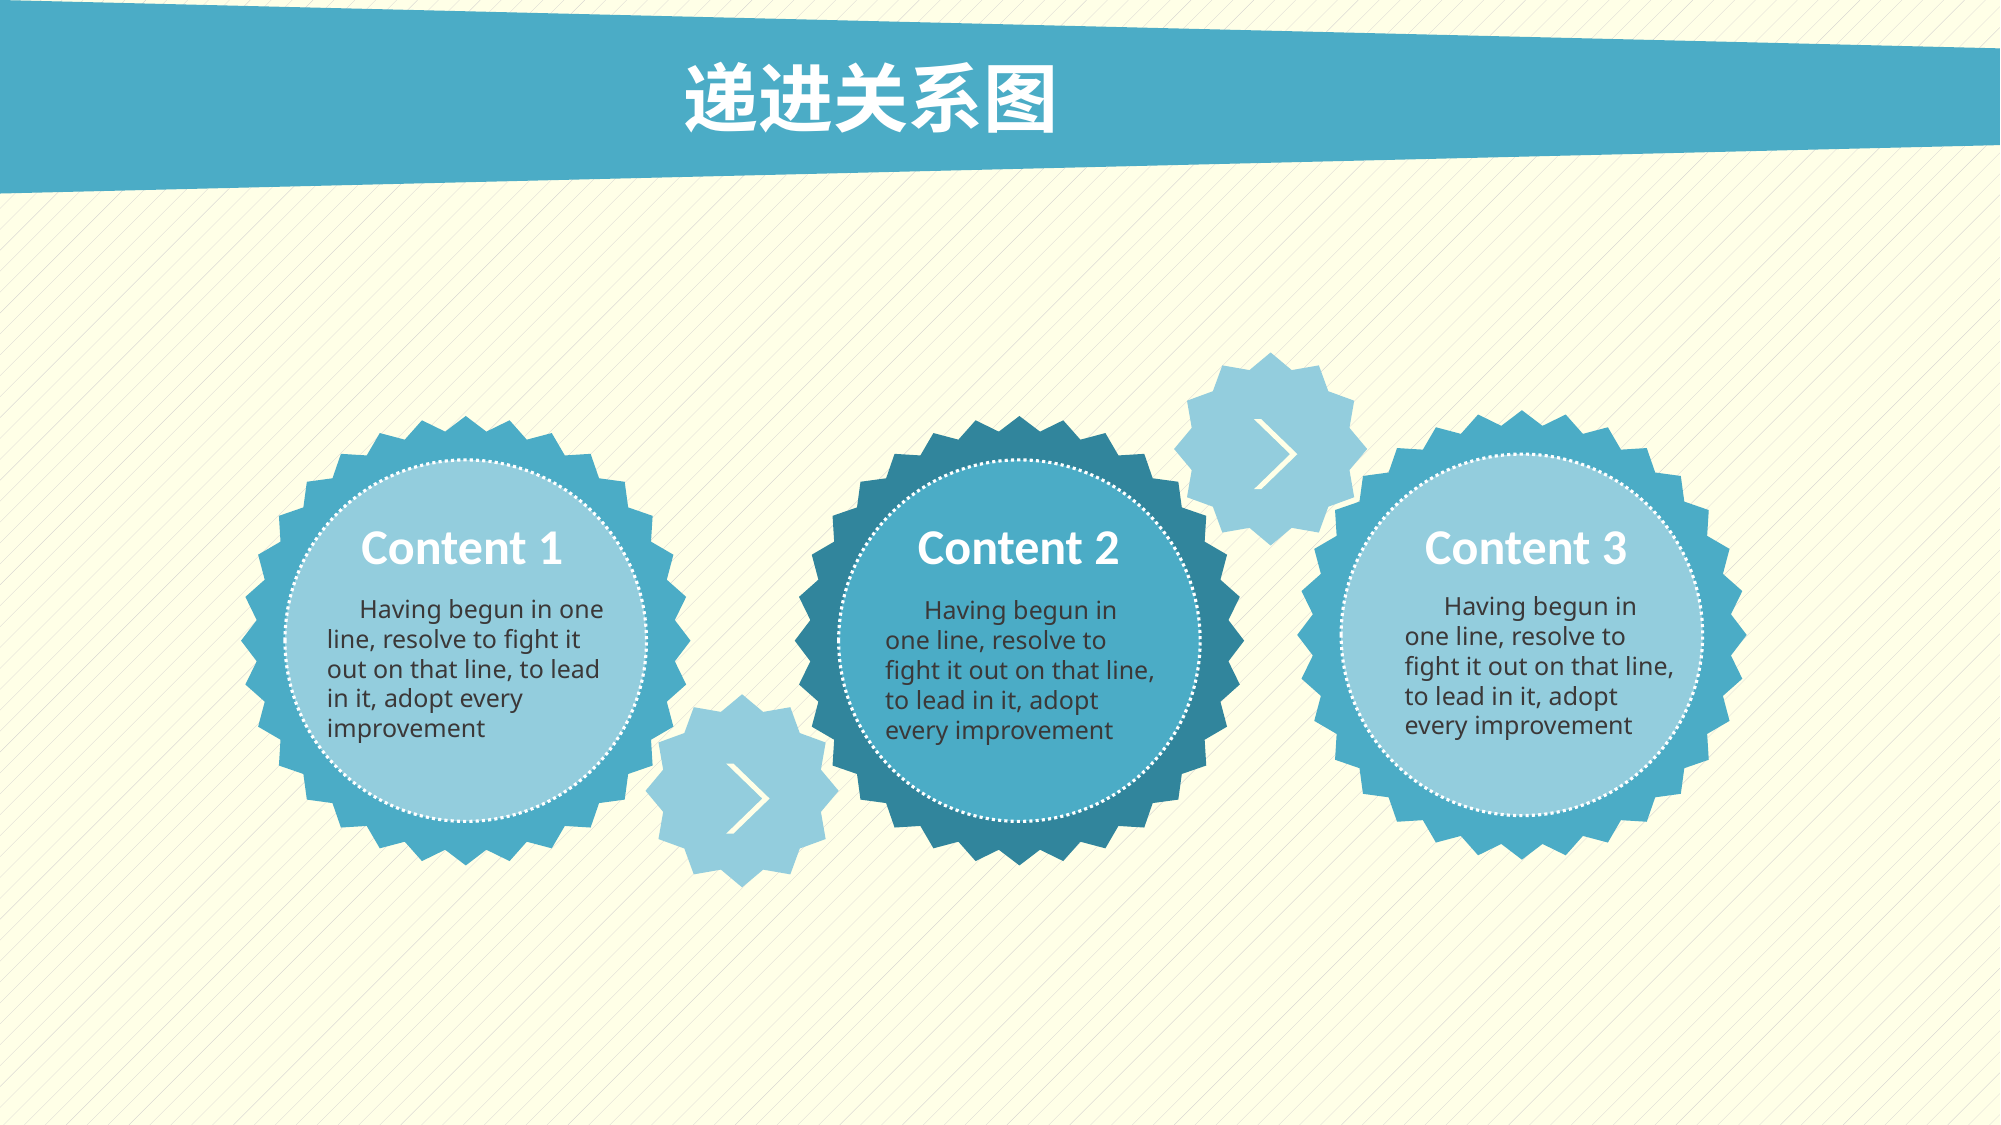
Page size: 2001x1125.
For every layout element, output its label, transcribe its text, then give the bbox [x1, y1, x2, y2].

text_box 递进关系图 [668, 43, 1098, 149]
text_box [0, 0, 2000, 195]
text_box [240, 352, 1747, 888]
